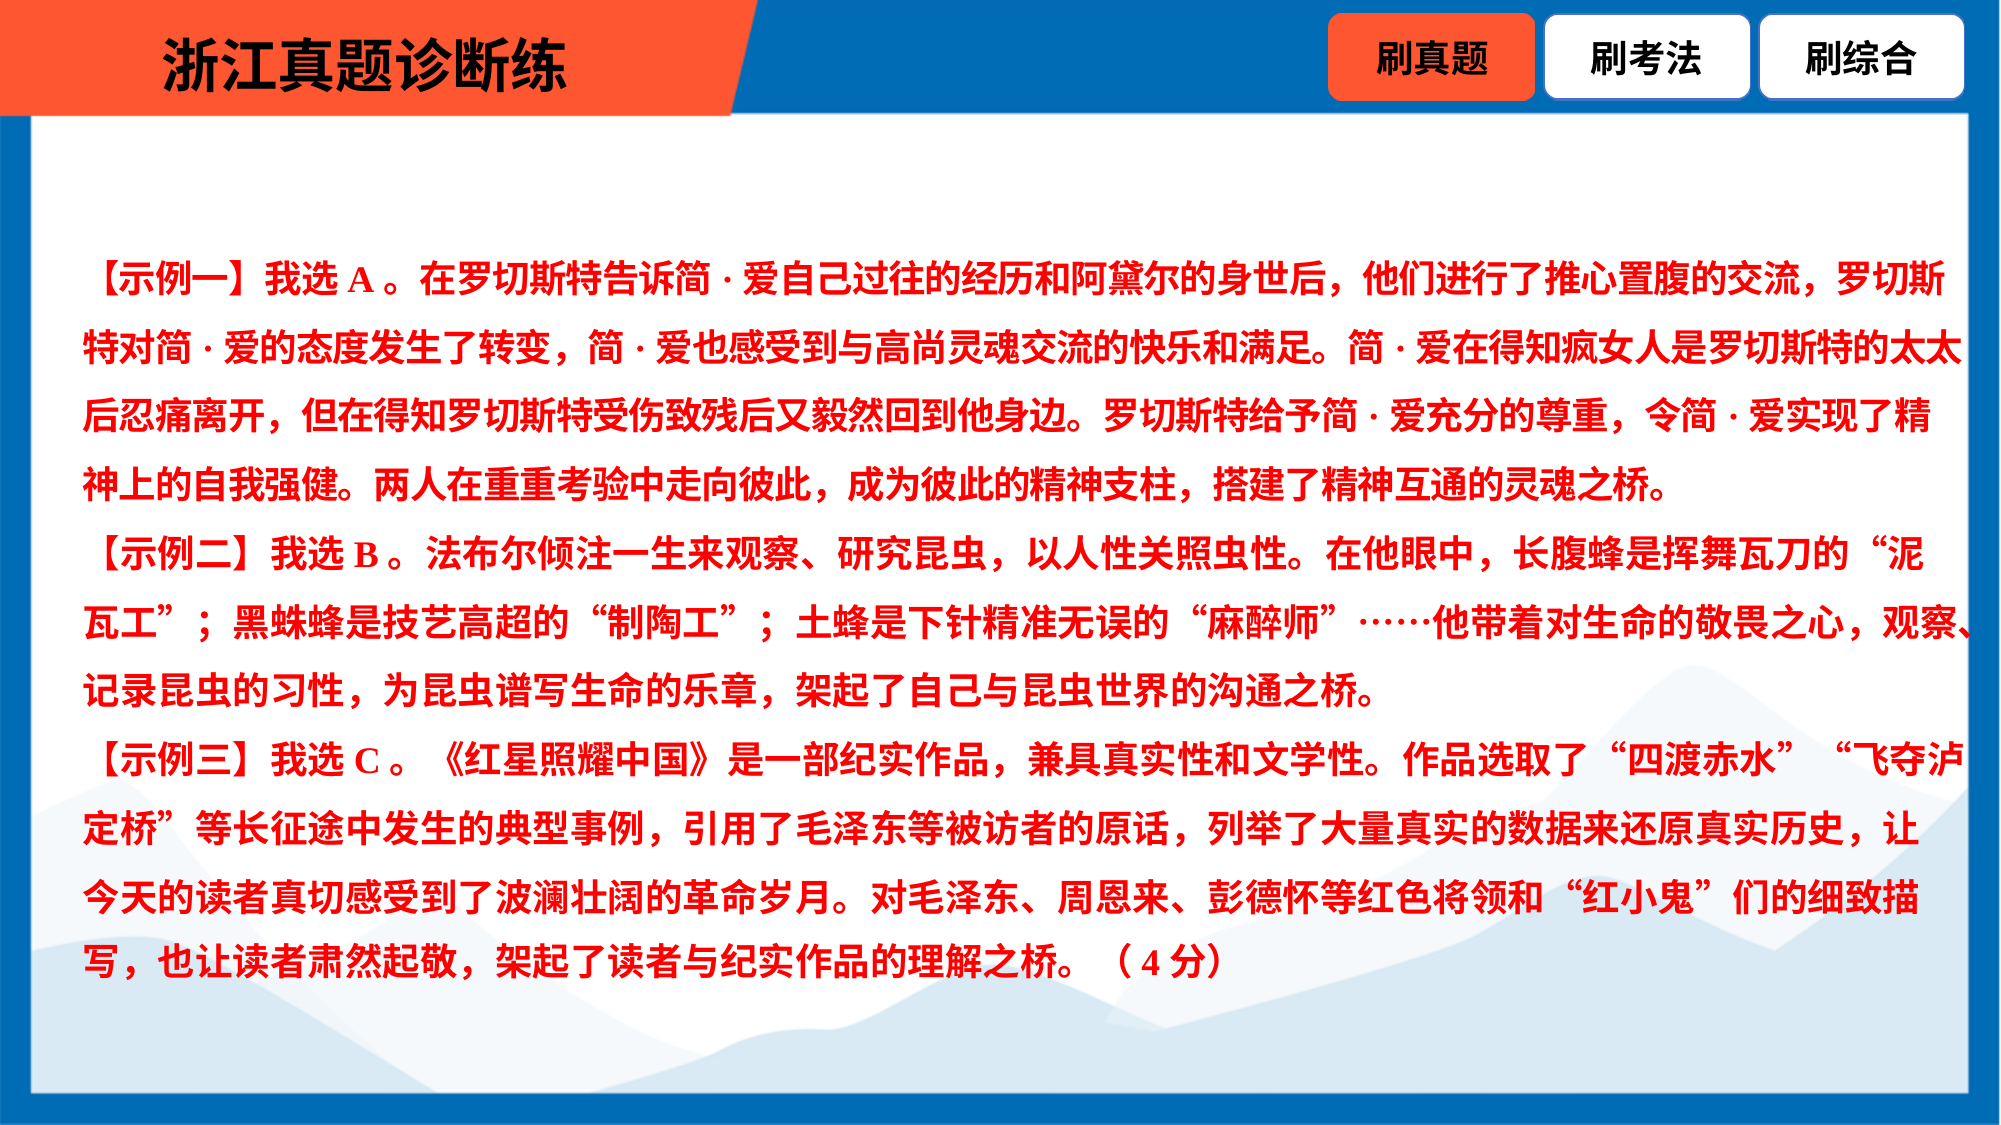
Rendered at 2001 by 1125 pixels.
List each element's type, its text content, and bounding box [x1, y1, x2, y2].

text_box 【示例一】我选A。在罗切斯特告诉简·爱自己过往的经历和阿黛尔的身世后，他们进行了推心置腹的交流，罗切斯 特对简·爱的态度发生了转变，简·爱也感受到与高尚灵魂交流的快乐和满足。简·爱在得知疯女人是罗切斯特的太太 后忍痛离开，但在得知罗切斯特受伤致残后又毅然回到他身边。罗切斯特给予简·爱充分的尊重，令简·爱实现了精 神上的自我强健。两人在重重考验中走向彼此，成为彼此的精神支柱，搭建了精神互通的灵魂之桥。 【示例二】我选B。法布尔倾注一生来观察、研究昆虫，以人性关照虫性。在他眼中，长腹蜂是挥舞瓦刀的“泥 瓦工”；黑蛛蜂是技艺高超的“制陶工”；土蜂是下针精准无误的“麻醉师”……他带着对生命的敬畏之心，观察、 记录昆虫的习性，为昆虫谱写生命的乐章，架起了自己与昆虫世界的沟通之桥。 【示例三】我选C。《红星照耀中国》是一部纪实作品，兼具真实性和文学性。作品选取了“四渡赤水”“飞夺泸 定桥”等长征途中发生的典型事例，引用了毛泽东等被访者的原话，列举了大量真实的数据来还原真实历史，让 今天的读者真切感受到了波澜壮阔的革命岁月。对毛泽东、周恩来、彭德怀等红色将领和“红小鬼”们的细致描 写，也让读者肃然起敬，架起了读者与纪实作品的理解之桥。（4分） [82, 231, 1917, 977]
picture [0, 0, 2000, 1125]
